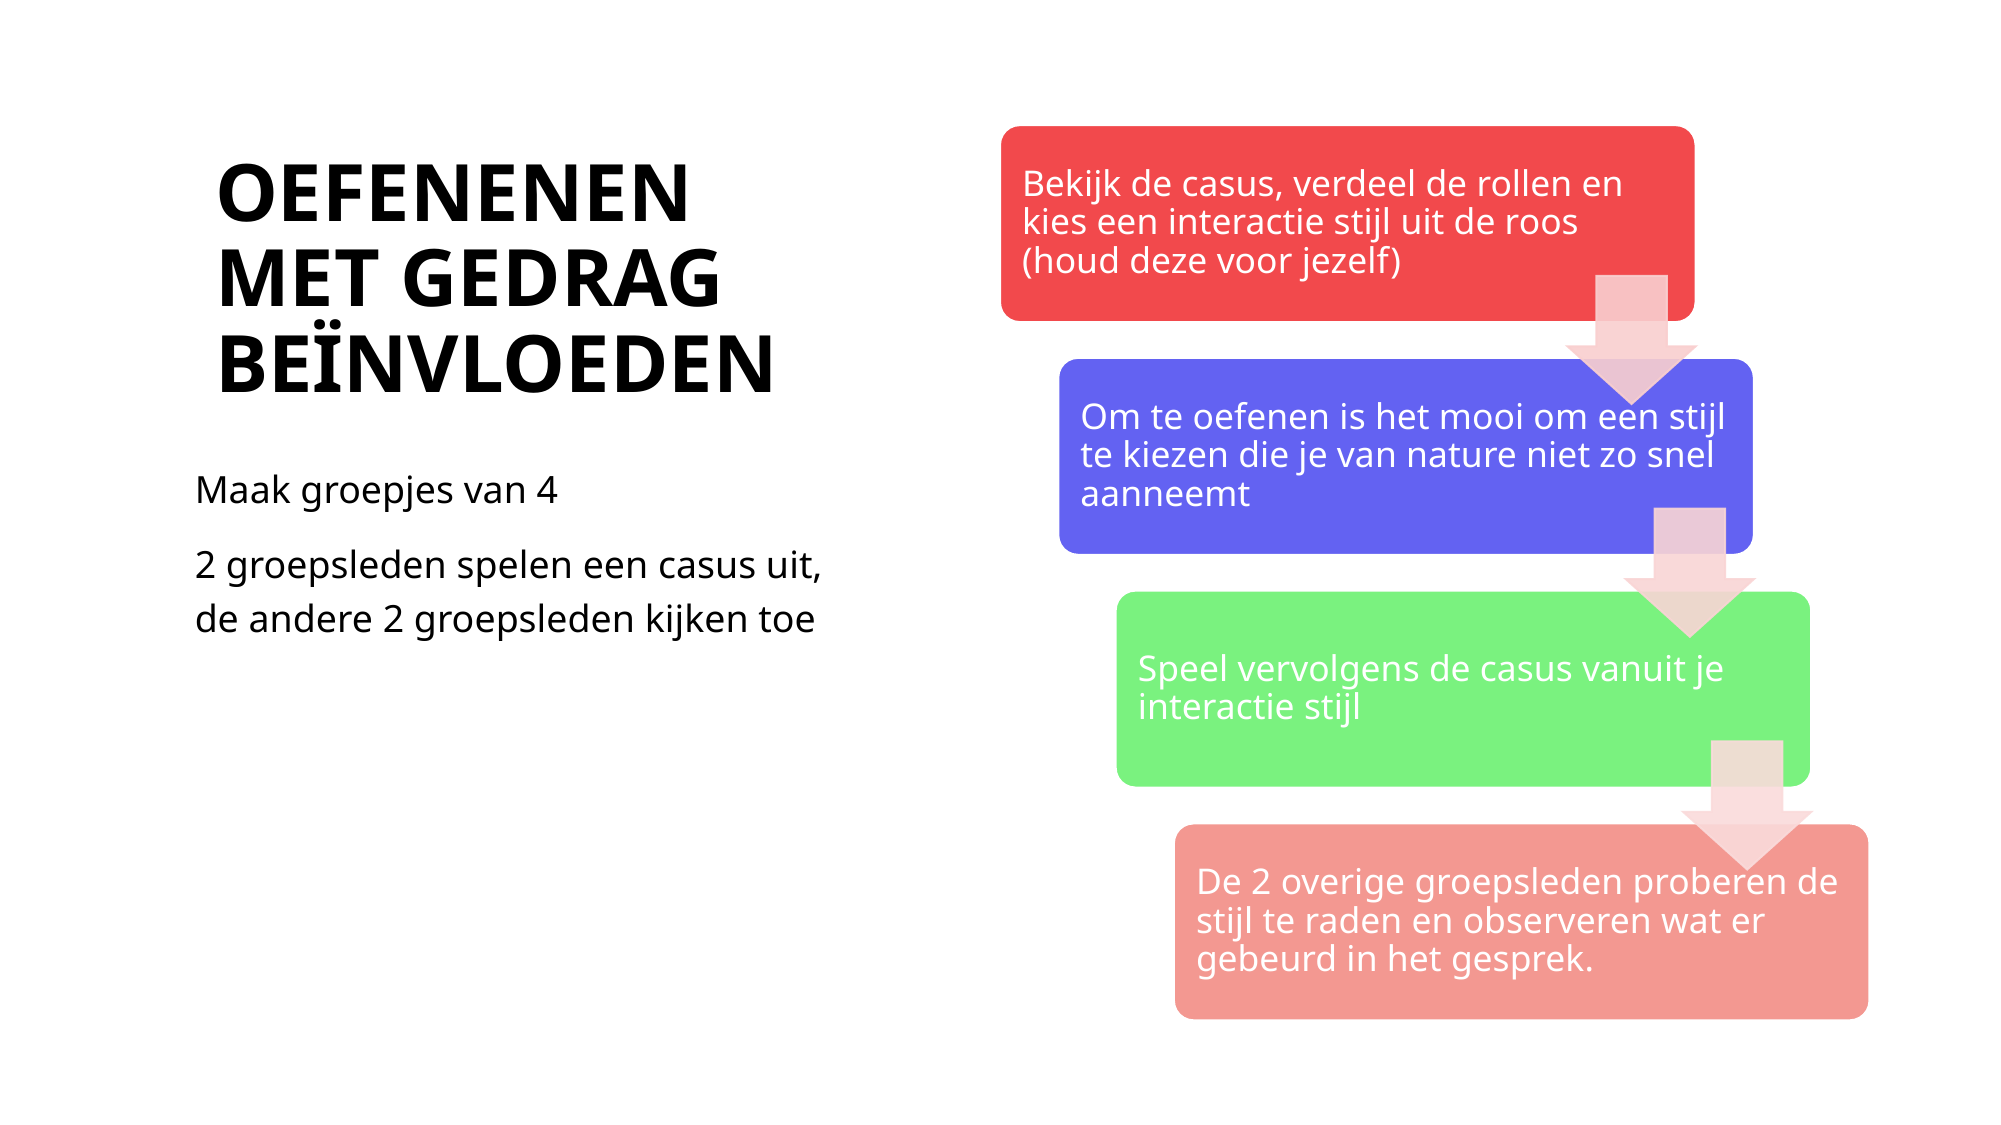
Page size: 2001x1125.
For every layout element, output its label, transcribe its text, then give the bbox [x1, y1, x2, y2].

text_box Maak groepjes van 4 2 groepsleden spelen een casus uit, de andere 2 groepsleden kijken toe [179, 449, 869, 648]
title Oefenenen met gedrag beïnvloeden [200, 145, 891, 603]
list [999, 125, 1870, 1021]
